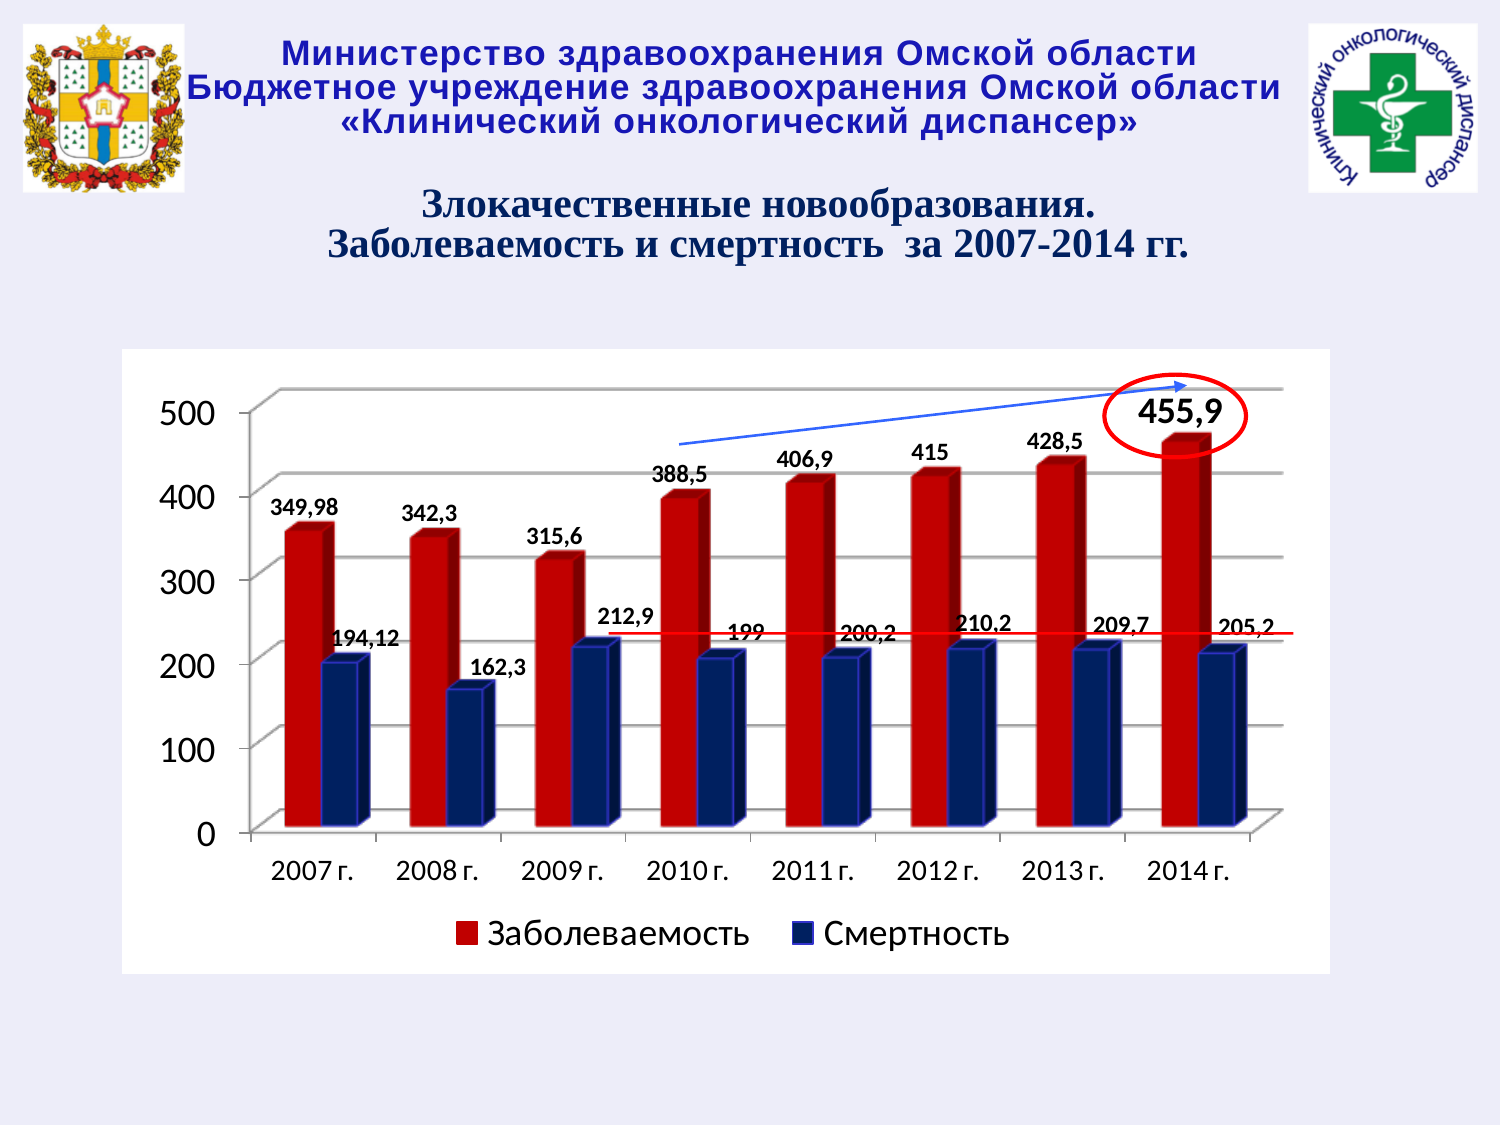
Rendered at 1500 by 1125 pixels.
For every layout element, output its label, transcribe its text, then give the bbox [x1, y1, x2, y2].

picture [22, 23, 185, 193]
title Злокачественные новообразования. Заболеваемость и смертность за 2007-2014 гг. [58, 172, 1459, 279]
picture [1308, 23, 1478, 193]
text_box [114, 341, 1339, 983]
text_box Министерство здравоохранения Омской области Бюджетное учреждение здравоохранения Омской области «Клинический онкологический диспансер» [184, 22, 1310, 148]
